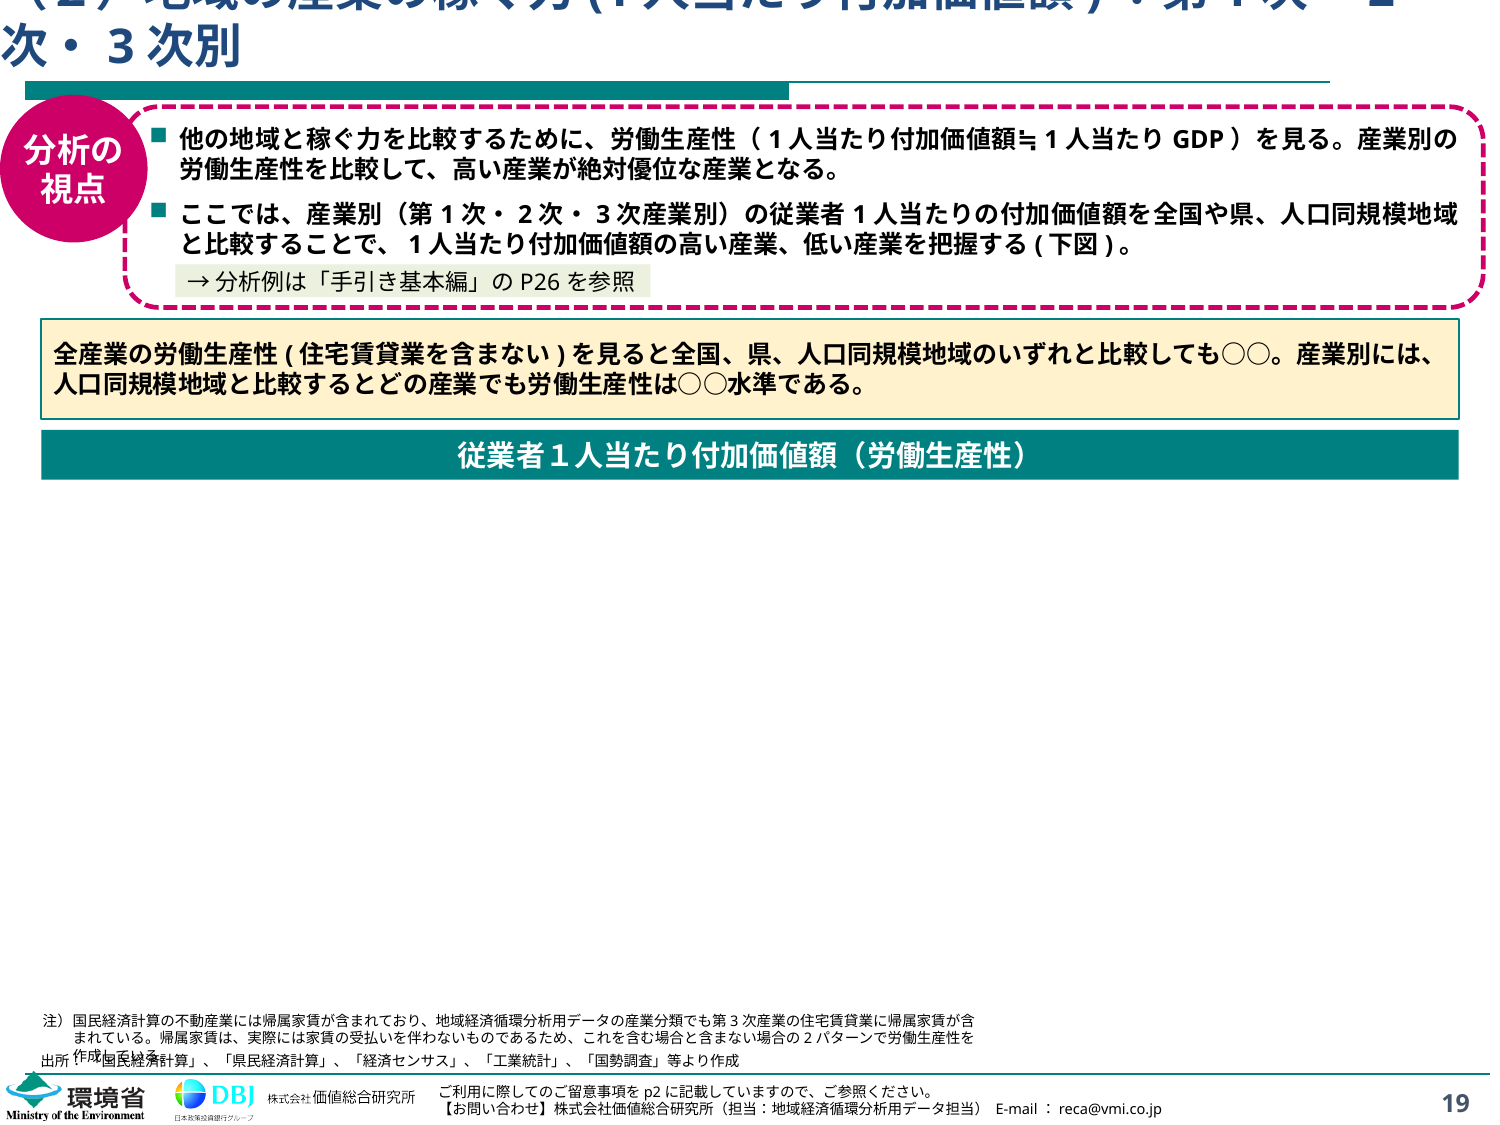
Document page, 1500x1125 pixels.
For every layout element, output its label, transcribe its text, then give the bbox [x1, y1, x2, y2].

text_box →分析例は「手引き基本編」のP26を参照 [175, 264, 651, 298]
text_box 分析の 視点 [0, 94, 148, 243]
text_box 注） 国民経済計算の不動産業には帰属家賃が含まれており、地域経済循環分析用データの産業分類でも第3次産業の住宅賃貸業に帰属家賃が含まれている。帰属家賃は、実際には家賃の受払いを伴わないものであるため、これを含む場合と含まない場合の2パターンで労働生産性を作成している。 [27, 1004, 990, 1072]
title （２）地域の産業の稼ぐ力(1人当たり付加価値額)：第1次・2次・3次別 [0, 0, 1500, 82]
picture [171, 1077, 419, 1125]
text_box 出所： 「国民経済計算」、「県民経済計算」、「経済センサス」、「工業統計」、「国勢調査」等より作成 [25, 1044, 758, 1077]
text_box 従業者１人当たり付加価値額（労働生産性） [41, 429, 1459, 480]
slide_number 19 [1411, 1079, 1500, 1122]
picture [2, 1071, 148, 1125]
text_box 全産業の労働生産性(住宅賃貸業を含まない)を見ると全国、県、人口同規模地域のいずれと比較しても○○。産業別には、人口同規模地域と比較するとどの産業でも労働生産性は○○水準である。 [41, 318, 1459, 419]
text_box 他の地域と稼ぐ力を比較するために、労働生産性（1人当たり付加価値額≒1人当たりGDP）を見る。産業別の労働生産性を比較して、高い産業が絶対優位な産業となる。 ここでは、産業別（第1次・2次・3次産業別）の従業者1人当たりの付加価値額を全国や県、人口同規模地域と比較することで、1人当たり付加価値額の高い産業、低い産業を把握する(下図)。 [124, 106, 1484, 308]
